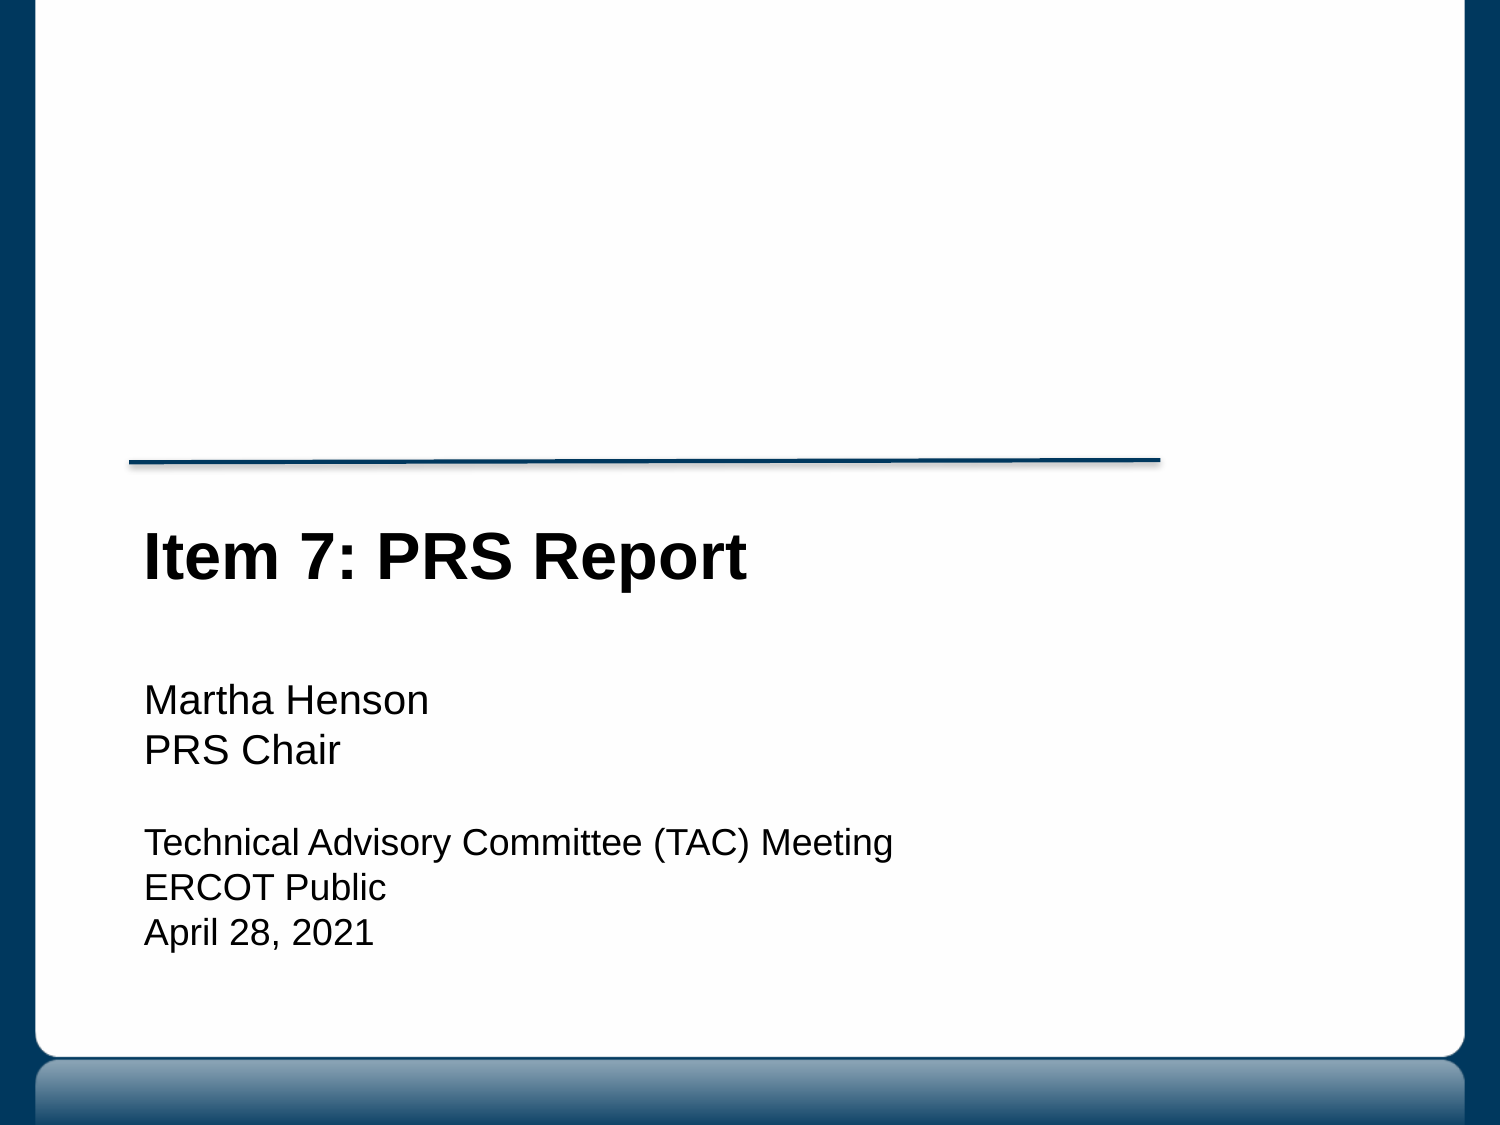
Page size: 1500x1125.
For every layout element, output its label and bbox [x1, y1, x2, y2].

text_box [128, 459, 1367, 931]
picture [35, 0, 1465, 1125]
